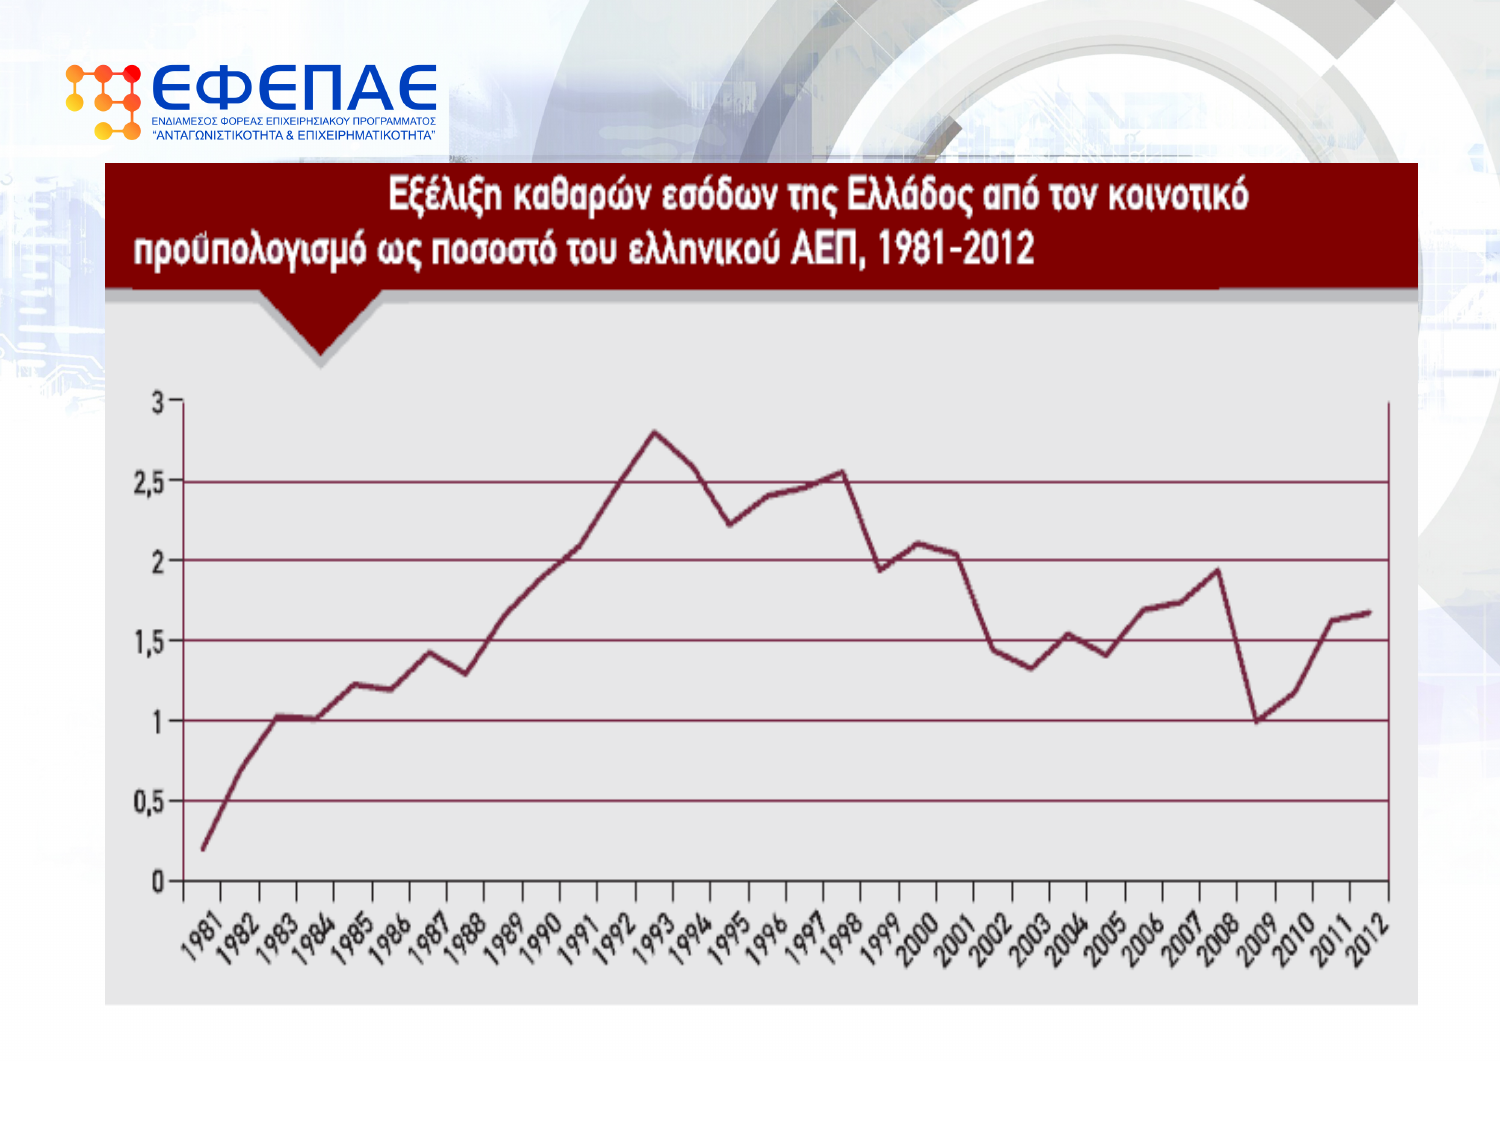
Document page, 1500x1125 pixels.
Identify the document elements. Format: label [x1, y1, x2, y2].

picture [0, 0, 1500, 1125]
list [105, 163, 1419, 1008]
